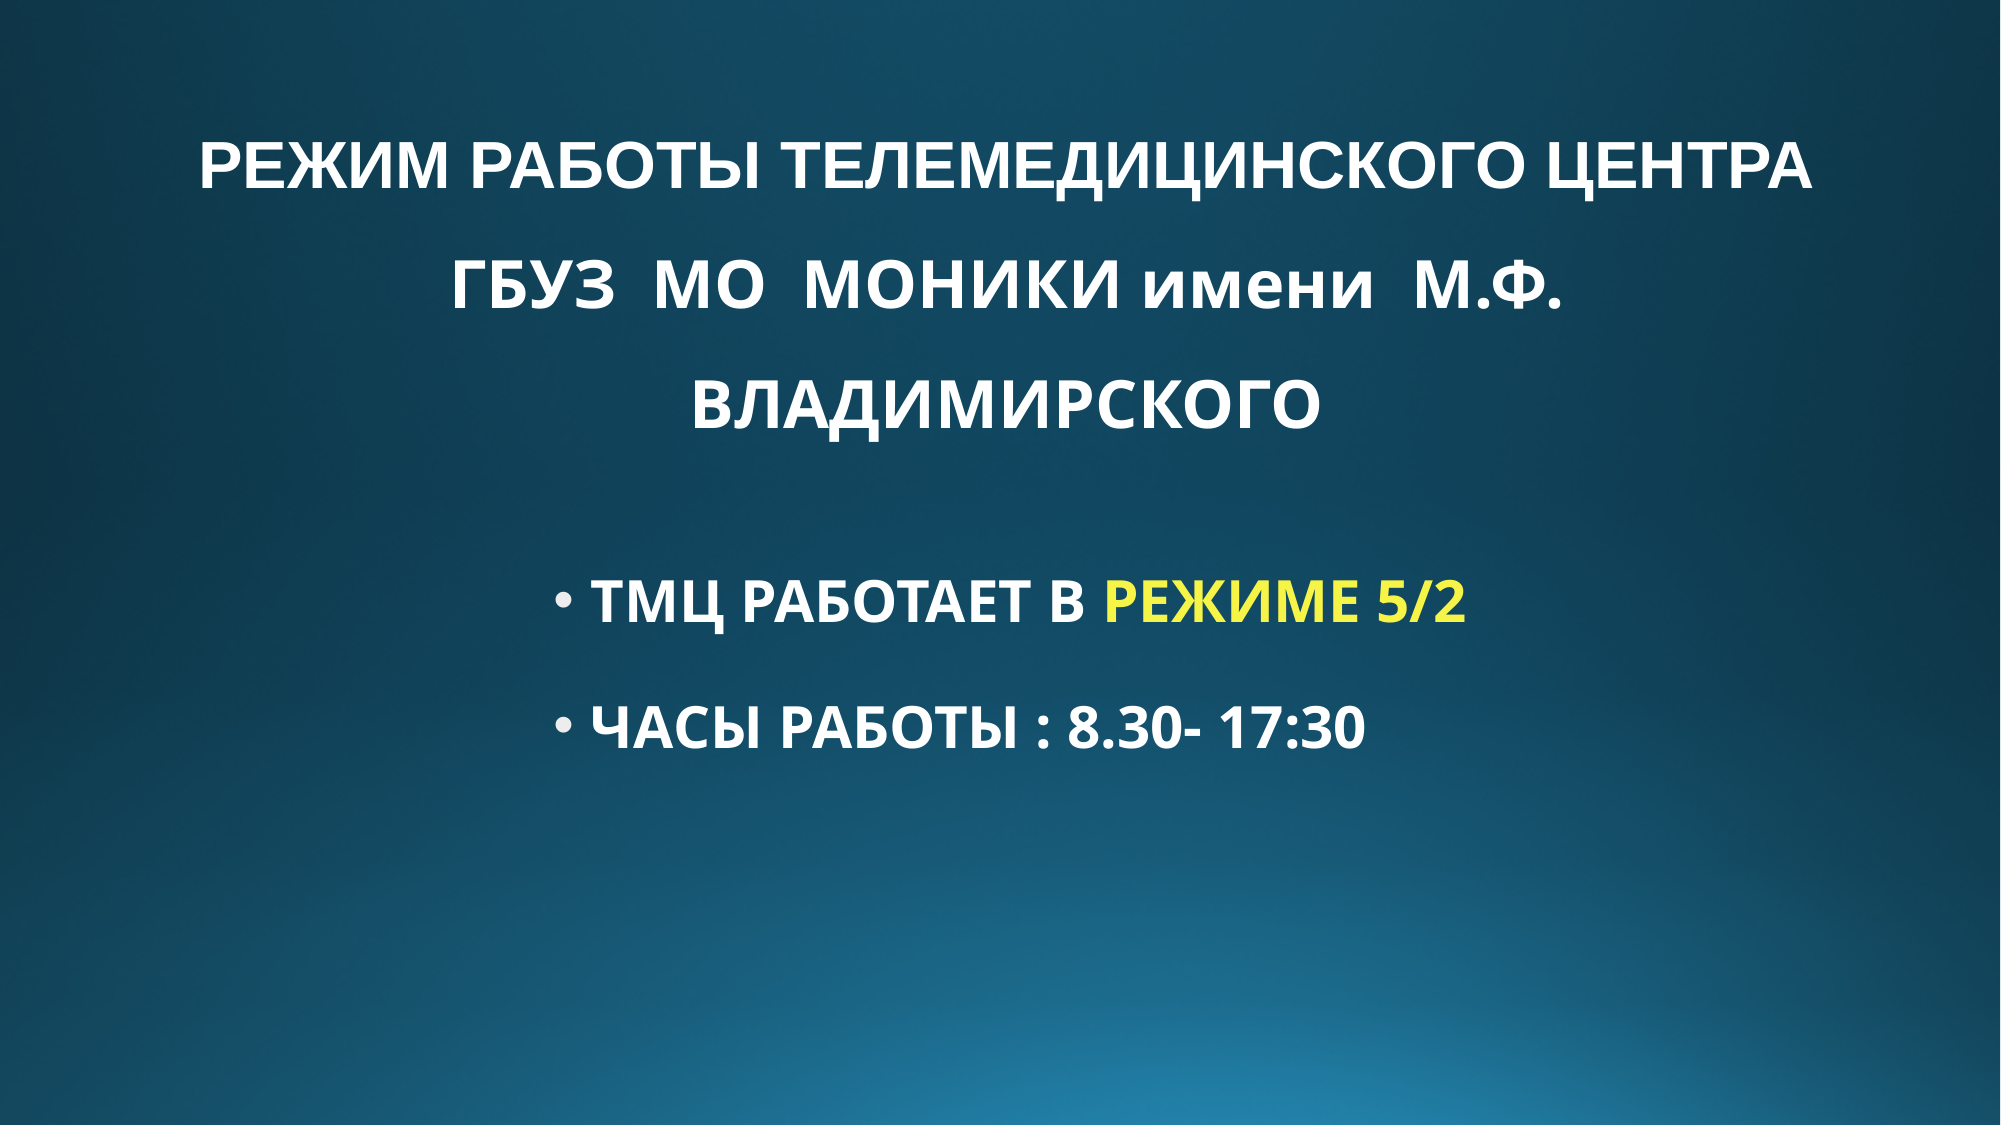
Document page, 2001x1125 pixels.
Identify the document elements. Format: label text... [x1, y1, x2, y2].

title РЕЖИМ РАБОТЫ ТЕЛЕМЕДИЦИНСКОГО ЦЕНТРА ГБУЗ МО МОНИКИ имени М.Ф. ВЛАДИМИРСКОГО [151, 112, 1863, 412]
list ТМЦ РАБОТАЕТ В РЕЖИМЕ 5/2 ЧАСЫ РАБОТЫ : 8.30- 17:30 [538, 521, 2000, 1110]
picture [0, 0, 2001, 1125]
